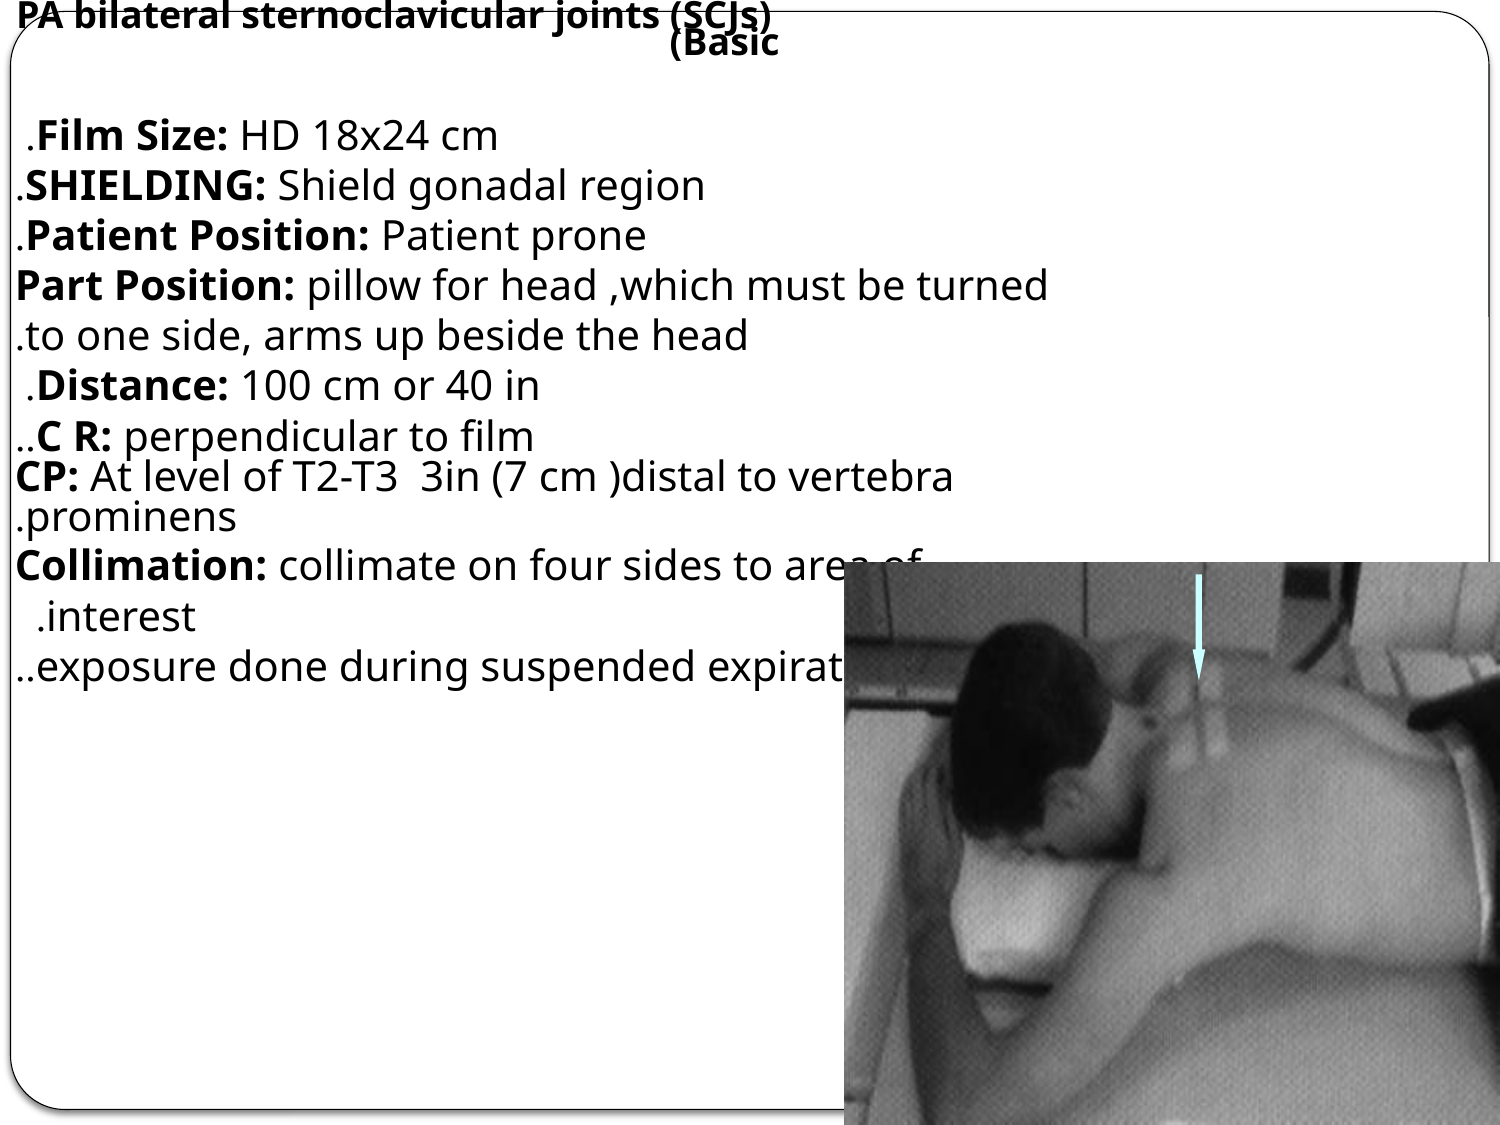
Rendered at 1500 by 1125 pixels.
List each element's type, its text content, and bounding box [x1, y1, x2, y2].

picture [844, 562, 1500, 1125]
text_box Film Size: HD 18x24 cm. SHIELDING: Shield gonadal region. Patient Position: Patient prone. Part Position: pillow for head ,which must be turned to one side, arms up beside the head. Distance: 100 cm or 40 in. C R: perpendicular to film.. CP: At level of T2-T3 3in (7 cm )distal to vertebra prominens. Collimation: collimate on four sides to area of interest. exposure done during suspended expiration.. [0, 101, 1069, 697]
text_box PA bilateral sternoclavicular joints (SCJs) (Basic [0, 0, 1306, 69]
